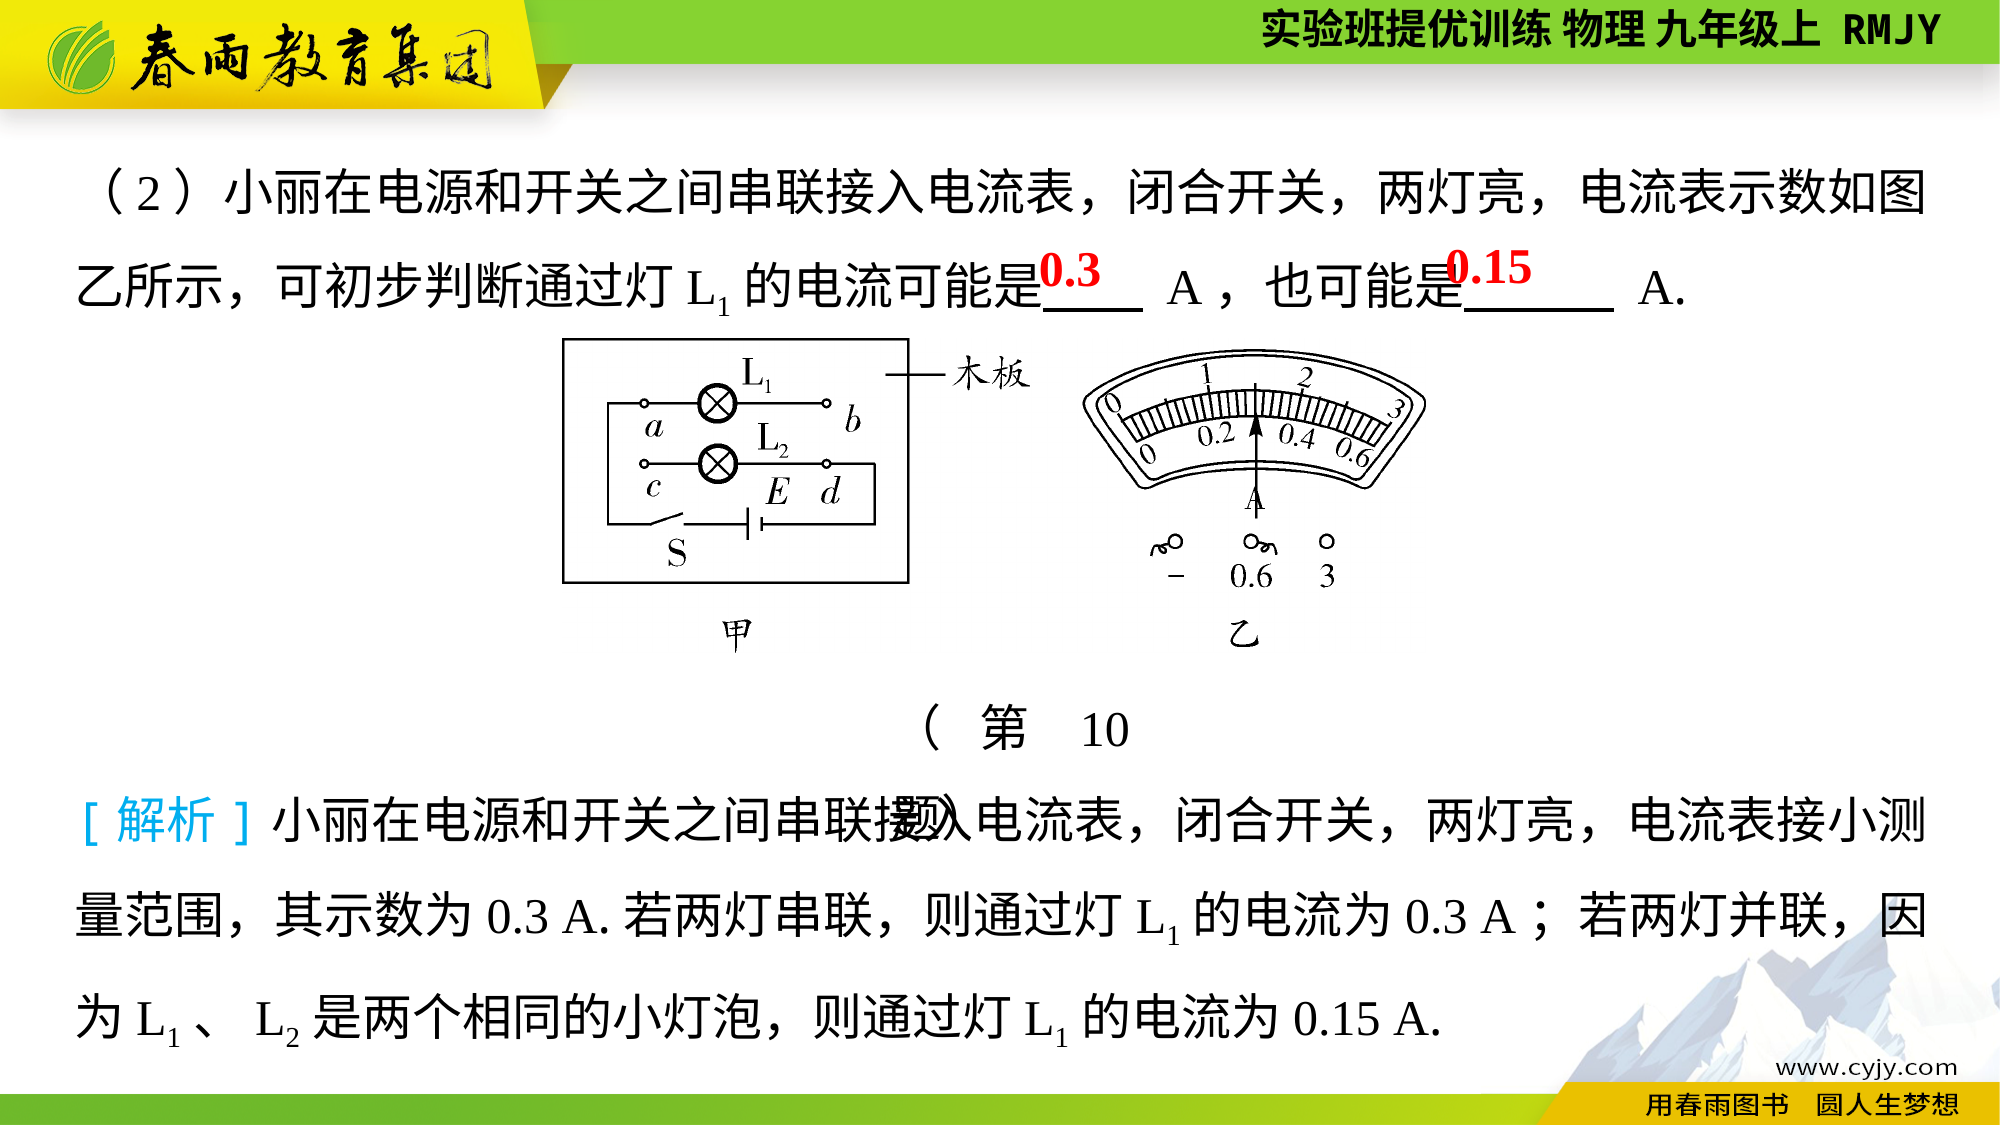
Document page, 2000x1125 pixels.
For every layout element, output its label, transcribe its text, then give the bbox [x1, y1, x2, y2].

text_box （第10题） [876, 661, 1157, 751]
text_box 0.3 [1024, 229, 1117, 304]
list （2）小丽在电源和开关之间串联接入电流表，闭合开关，两灯亮，电流表示数如图乙所示，可初步判断通过灯L1的电流可能是 A，也可能是 A. [59, 122, 1944, 320]
text_box [解析]小丽在电源和开关之间串联接入电流表，闭合开关，两灯亮，电流表接小测量范围，其示数为0.3 A.若两灯串联，则通过灯L1的电流为0.3 A；若两灯并联，因为L1、L2是两个相同的小灯泡，则通过灯L1的电流为0.15 A. [59, 751, 1944, 1062]
picture [0, 0, 2000, 1125]
text_box 0.15 [1430, 225, 1548, 301]
